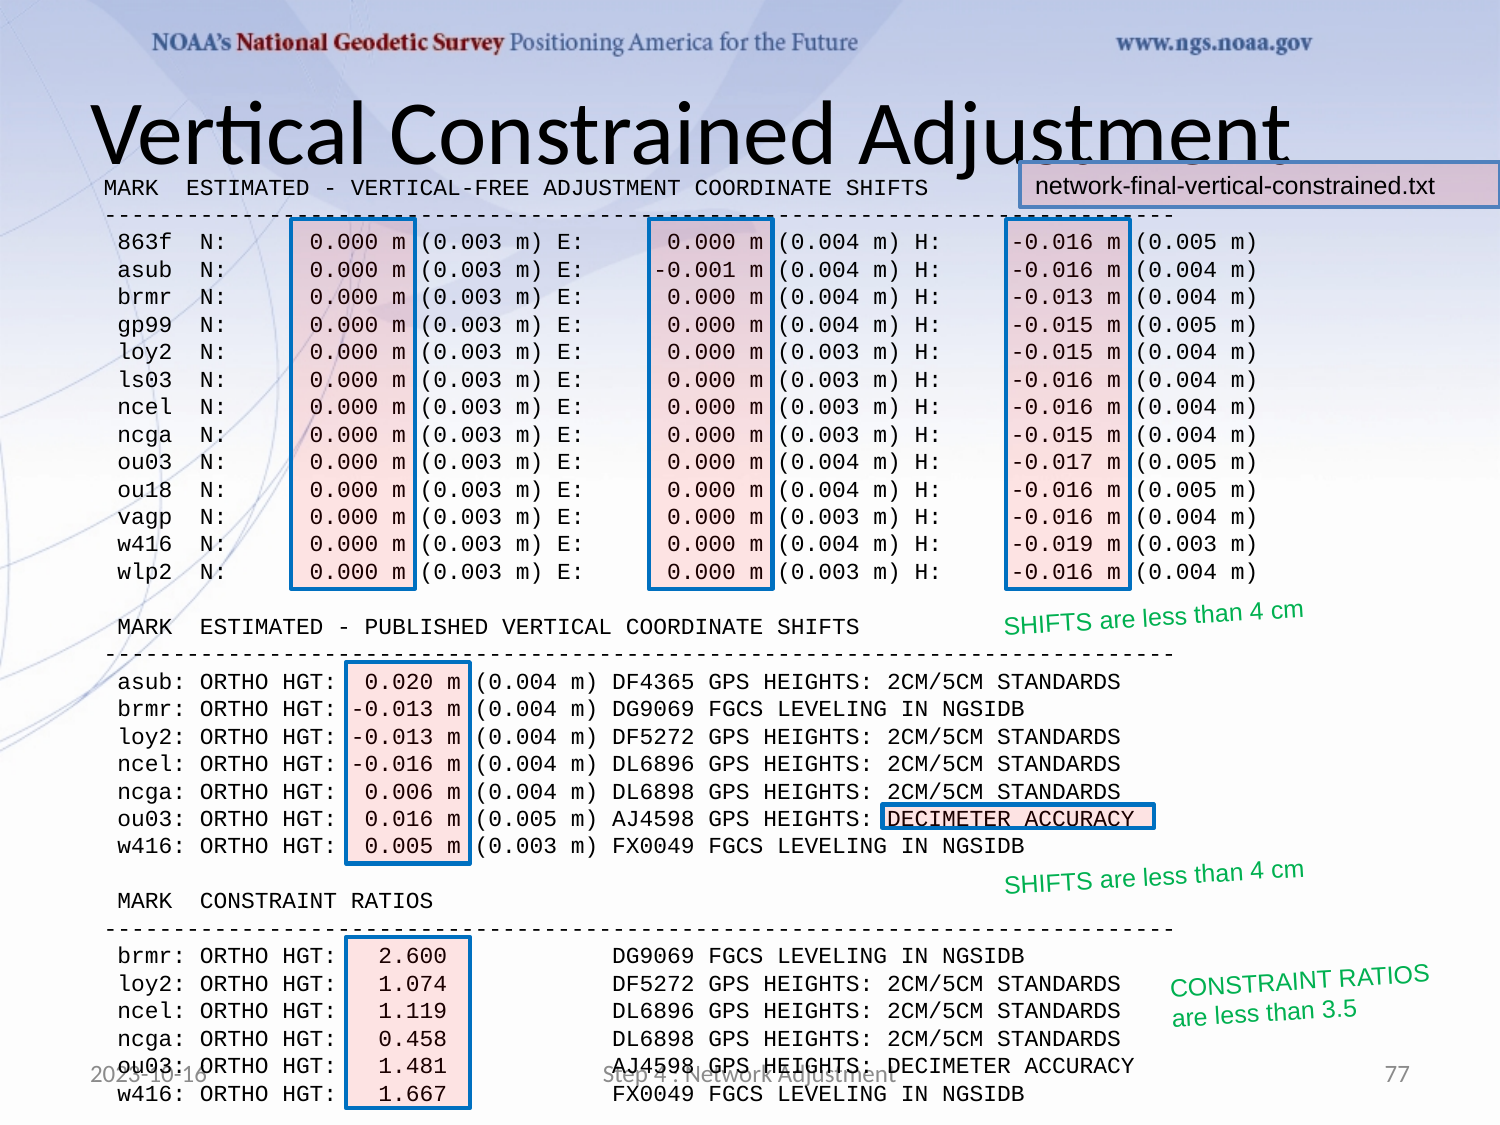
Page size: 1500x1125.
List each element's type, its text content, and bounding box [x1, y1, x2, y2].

text_box [880, 802, 1156, 830]
text_box [647, 217, 775, 591]
text_box SHIFTS are less than 4 cm [987, 583, 1324, 649]
text_box network-final-vertical-constrained.txt [1020, 162, 1500, 208]
text_box MARK ESTIMATED - VERTICAL-FREE ADJUSTMENT COORDINATE SHIFTS ------------------------------------------------------------------------------ 863f N: 0.000 m (0.003 m) E: 0.000 m (0.004 m) H: -0.016 m (0.005 m) asub N: 0.000 m (0.003 m) E: -0.001 m (0.004 m) H: -0.016 m (0.004 m) brmr N: 0.000 m (0.003 m) E: 0.000 m (0.004 m) H: -0.013 m (0.004 m) gp99 N: 0.000 m (0.003 m) E: 0.000 m (0.004 m) H: -0.015 m (0.005 m) loy2 N: 0.000 m (0.003 m) E: 0.000 m (0.003 m) H: -0.015 m (0.004 m) ls03 N: 0.000 m (0.003 m) E: 0.000 m (0.003 m) H: -0.016 m (0.004 m) ncel N: 0.000 m (0.003 m) E: 0.000 m (0.003 m) H: -0.016 m (0.004 m) ncga N: 0.000 m (0.003 m) E: 0.000 m (0.003 m) H: -0.015 m (0.004 m) ou03 N: 0.000 m (0.003 m) E: 0.000 m (0.004 m) H: -0.017 m (0.005 m) ou18 N: 0.000 m (0.003 m) E: 0.000 m (0.004 m) H: -0.016 m (0.005 m) vagp N: 0.000 m (0.003 m) E: 0.000 m (0.003 m) H: -0.016 m (0.004 m) w416 N: 0.000 m (0.003 m) E: 0.000 m (0.004 m) H: -0.019 m (0.003 m) wlp2 N: 0.000 m (0.003 m) E: 0.000 m (0.003 m) H: -0.016 m (0.004 m) MARK ESTIMATED - PUBLISHED VERTICAL COORDINATE SHIFTS ------------------------------------------------------------------------------ asub: ORTHO HGT: 0.020 m (0.004 m) DF4365 GPS HEIGHTS: 2CM/5CM STANDARDS brmr: ORTHO HGT: -0.013 m (0.004 m) DG9069 FGCS LEVELING IN NGSIDB loy2: ORTHO HGT: -0.013 m (0.004 m) DF5272 GPS HEIGHTS: 2CM/5CM STANDARDS ncel: ORTHO HGT: -0.016 m (0.004 m) DL6896 GPS HEIGHTS: 2CM/5CM STANDARDS ncga: ORTHO HGT: 0.006 m (0.004 m) DL6898 GPS HEIGHTS: 2CM/5CM STANDARDS ou03: ORTHO HGT: 0.016 m (0.005 m) AJ4598 GPS HEIGHTS: DECIMETER ACCURACY w416: ORTHO HGT: 0.005 m (0.003 m) FX0049 FGCS LEVELING IN NGSIDB MARK CONSTRAINT RATIOS ------------------------------------------------------------------------------ brmr: ORTHO HGT: 2.600 DG9069 FGCS LEVELING IN NGSIDB loy2: ORTHO HGT: 1.074 DF5272 GPS HEIGHTS: 2CM/5CM STANDARDS ncel: ORTHO HGT: 1.119 DL6896 GPS HEIGHTS: 2CM/5CM STANDARDS ncga: ORTHO HGT: 0.458 DL6898 GPS HEIGHTS: 2CM/5CM STANDARDS ou03: ORTHO HGT: 1.481 AJ4598 GPS HEIGHTS: DECIMETER ACCURACY w416: ORTHO HGT: 1.667 FX0049 FGCS LEVELING IN NGSIDB [75, 164, 1469, 1114]
text_box [344, 935, 472, 1110]
text_box [289, 217, 417, 591]
text_box [1004, 217, 1132, 591]
text_box CONSTRAINT RATIOS are less than 3.5 [1153, 947, 1472, 1041]
title Vertical Constrained Adjustment [74, 74, 1426, 181]
picture [0, 0, 1500, 1125]
text_box SHIFTS are less than 4 cm [987, 843, 1324, 908]
text_box [344, 660, 472, 866]
